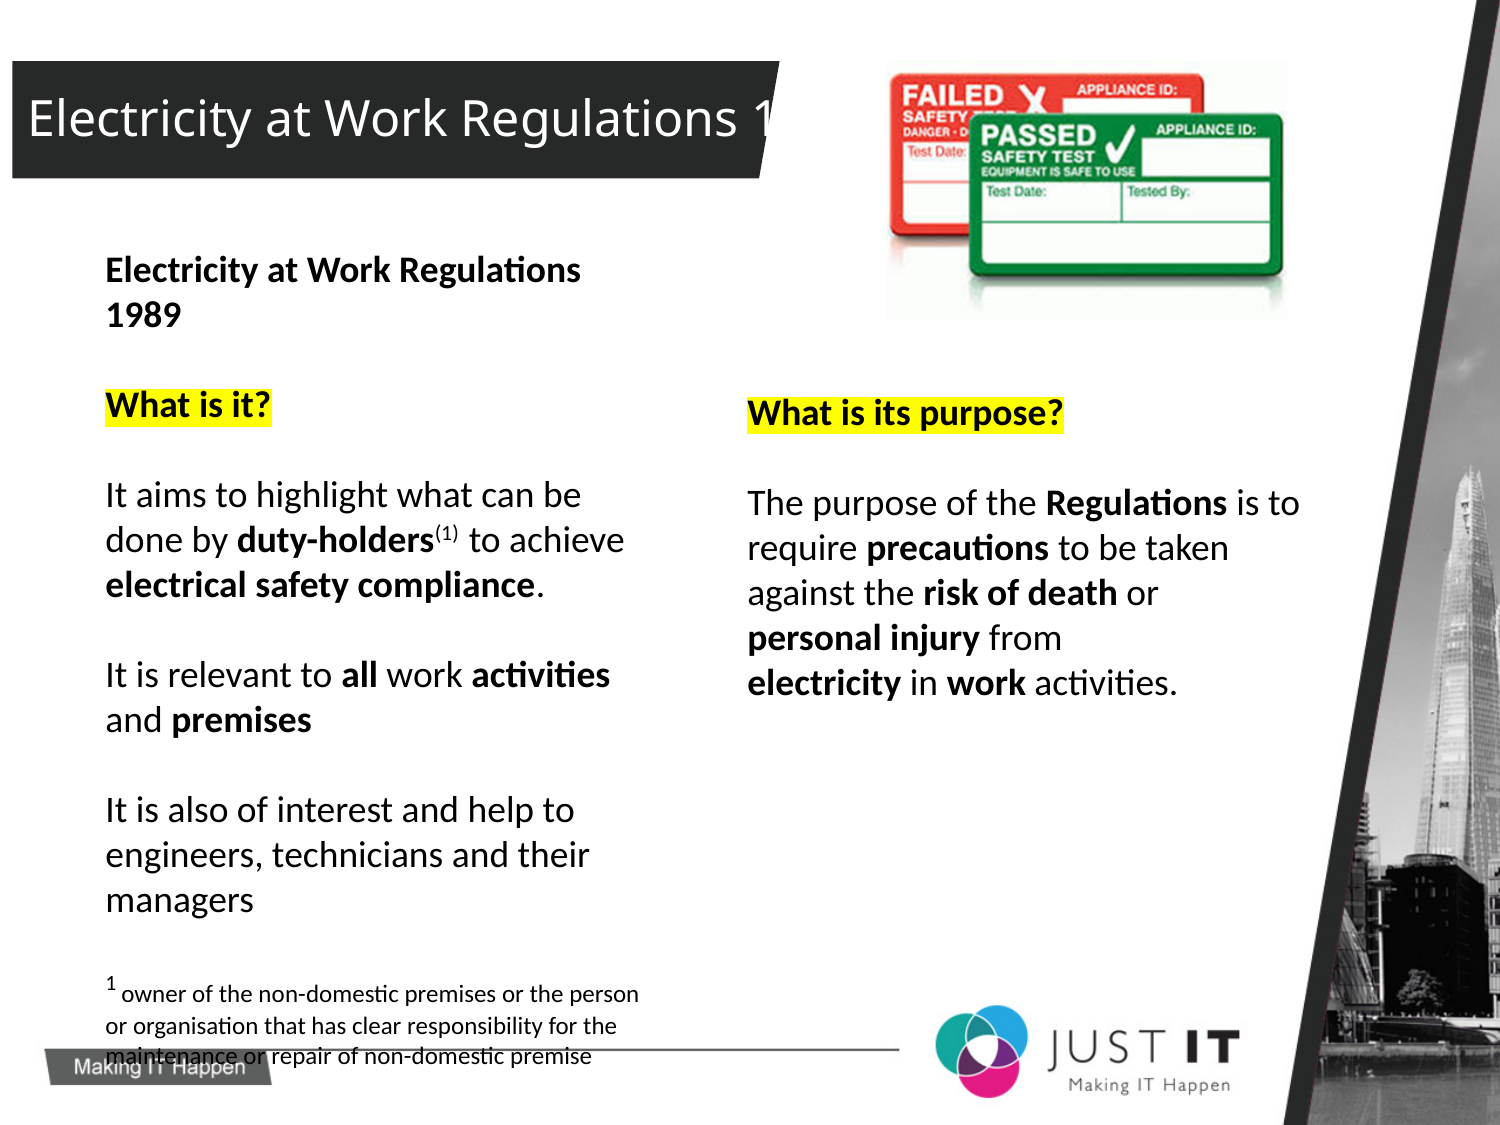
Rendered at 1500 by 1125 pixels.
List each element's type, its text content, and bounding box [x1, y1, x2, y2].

text_box Electricity at Work Regulations 1989 What is it? It aims to highlight what can be done by duty-holders(1) to achieve electrical safety compliance. It is relevant to all work activities and premises It is also of interest and help to engineers, technicians and their managers 1 owner of the non-domestic premises or the person or organisation that has clear responsibility for the maintenance or repair of non-domestic premise [90, 237, 675, 1077]
title Electricity at Work Regulations 1989 [12, 61, 886, 179]
picture [0, 0, 1500, 1125]
text_box What is its purpose? The purpose of the Regulations is to require precautions to be taken against the risk of death or personal injury from electricity in work activities. [732, 380, 1317, 800]
